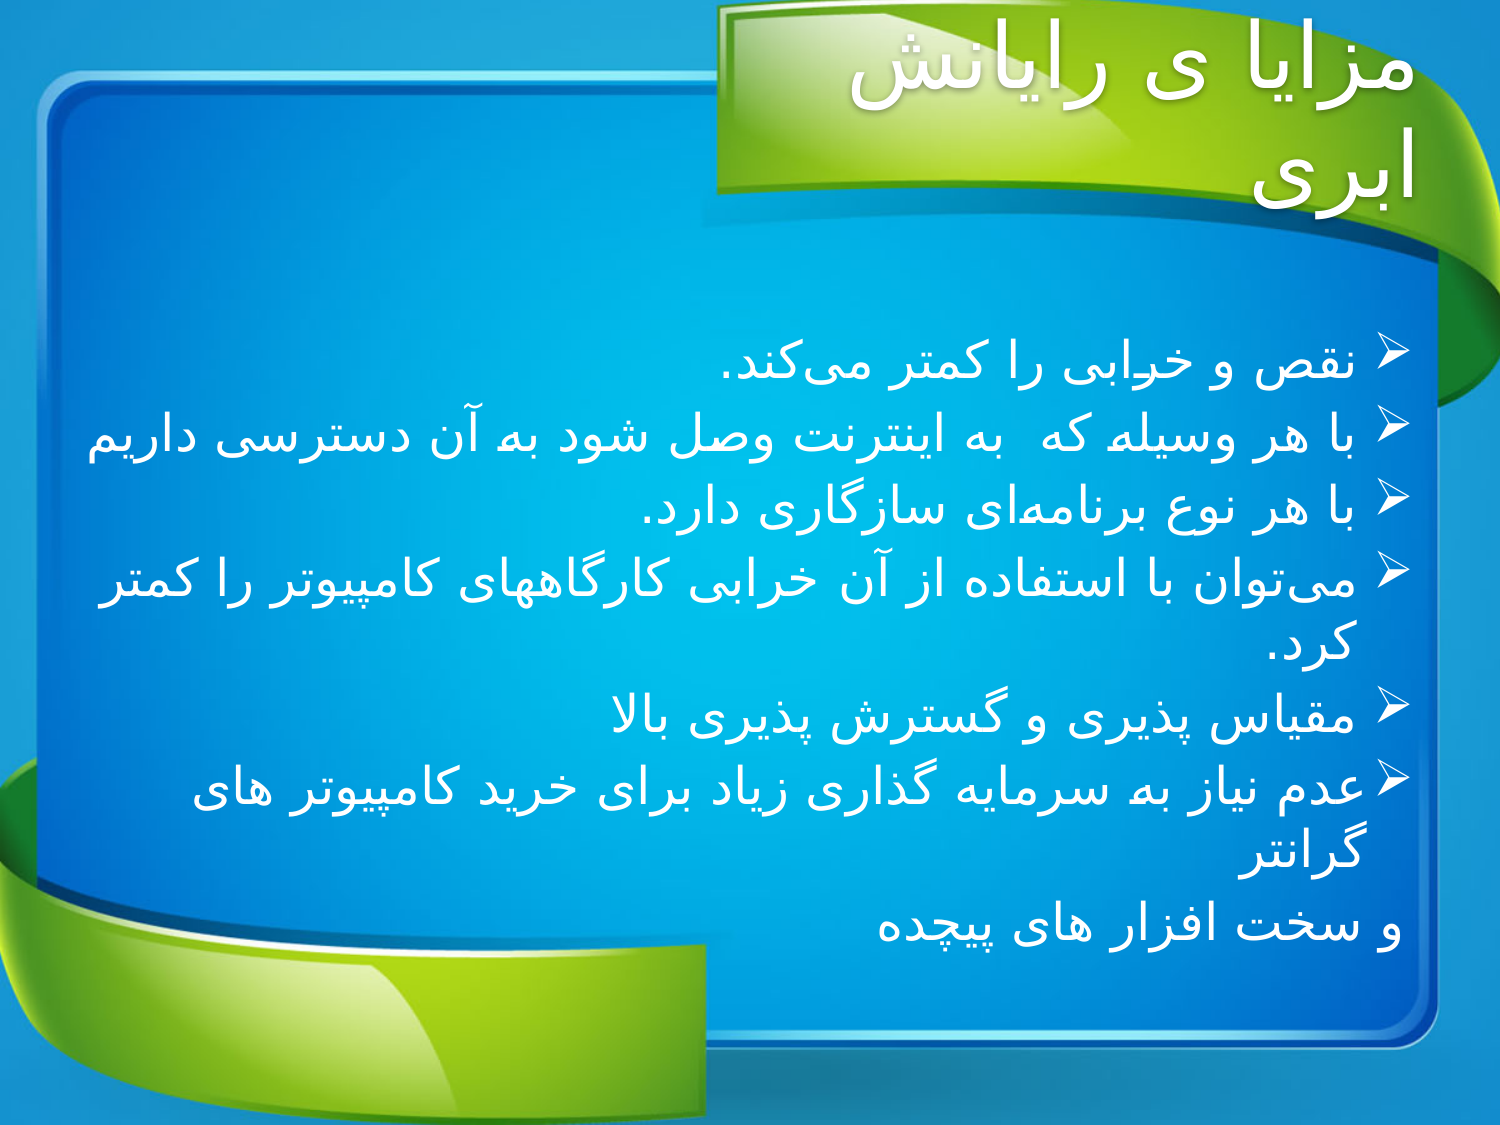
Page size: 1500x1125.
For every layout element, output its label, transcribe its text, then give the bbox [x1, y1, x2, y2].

list نقص و خرابی را کمتر می‌کند. با هر وسیله که به اینترنت وصل شود به آن دسترسی داریم با هر نوع برنامه‌ای سازگاری دارد. می‌توان با استفاده از آن خرابی کارگاههای کامپیوتر را کمتر کرد. مقیاس پذیری و گسترش پذیری بالا عدم نیاز به سرمایه گذاری زیاد برای خرید کامپیوتر های گرانتر و سخت افزار های پیچده [70, 246, 1421, 989]
picture [0, 0, 1500, 1125]
title مزایا ی رایانش ابری [749, 34, 1437, 178]
